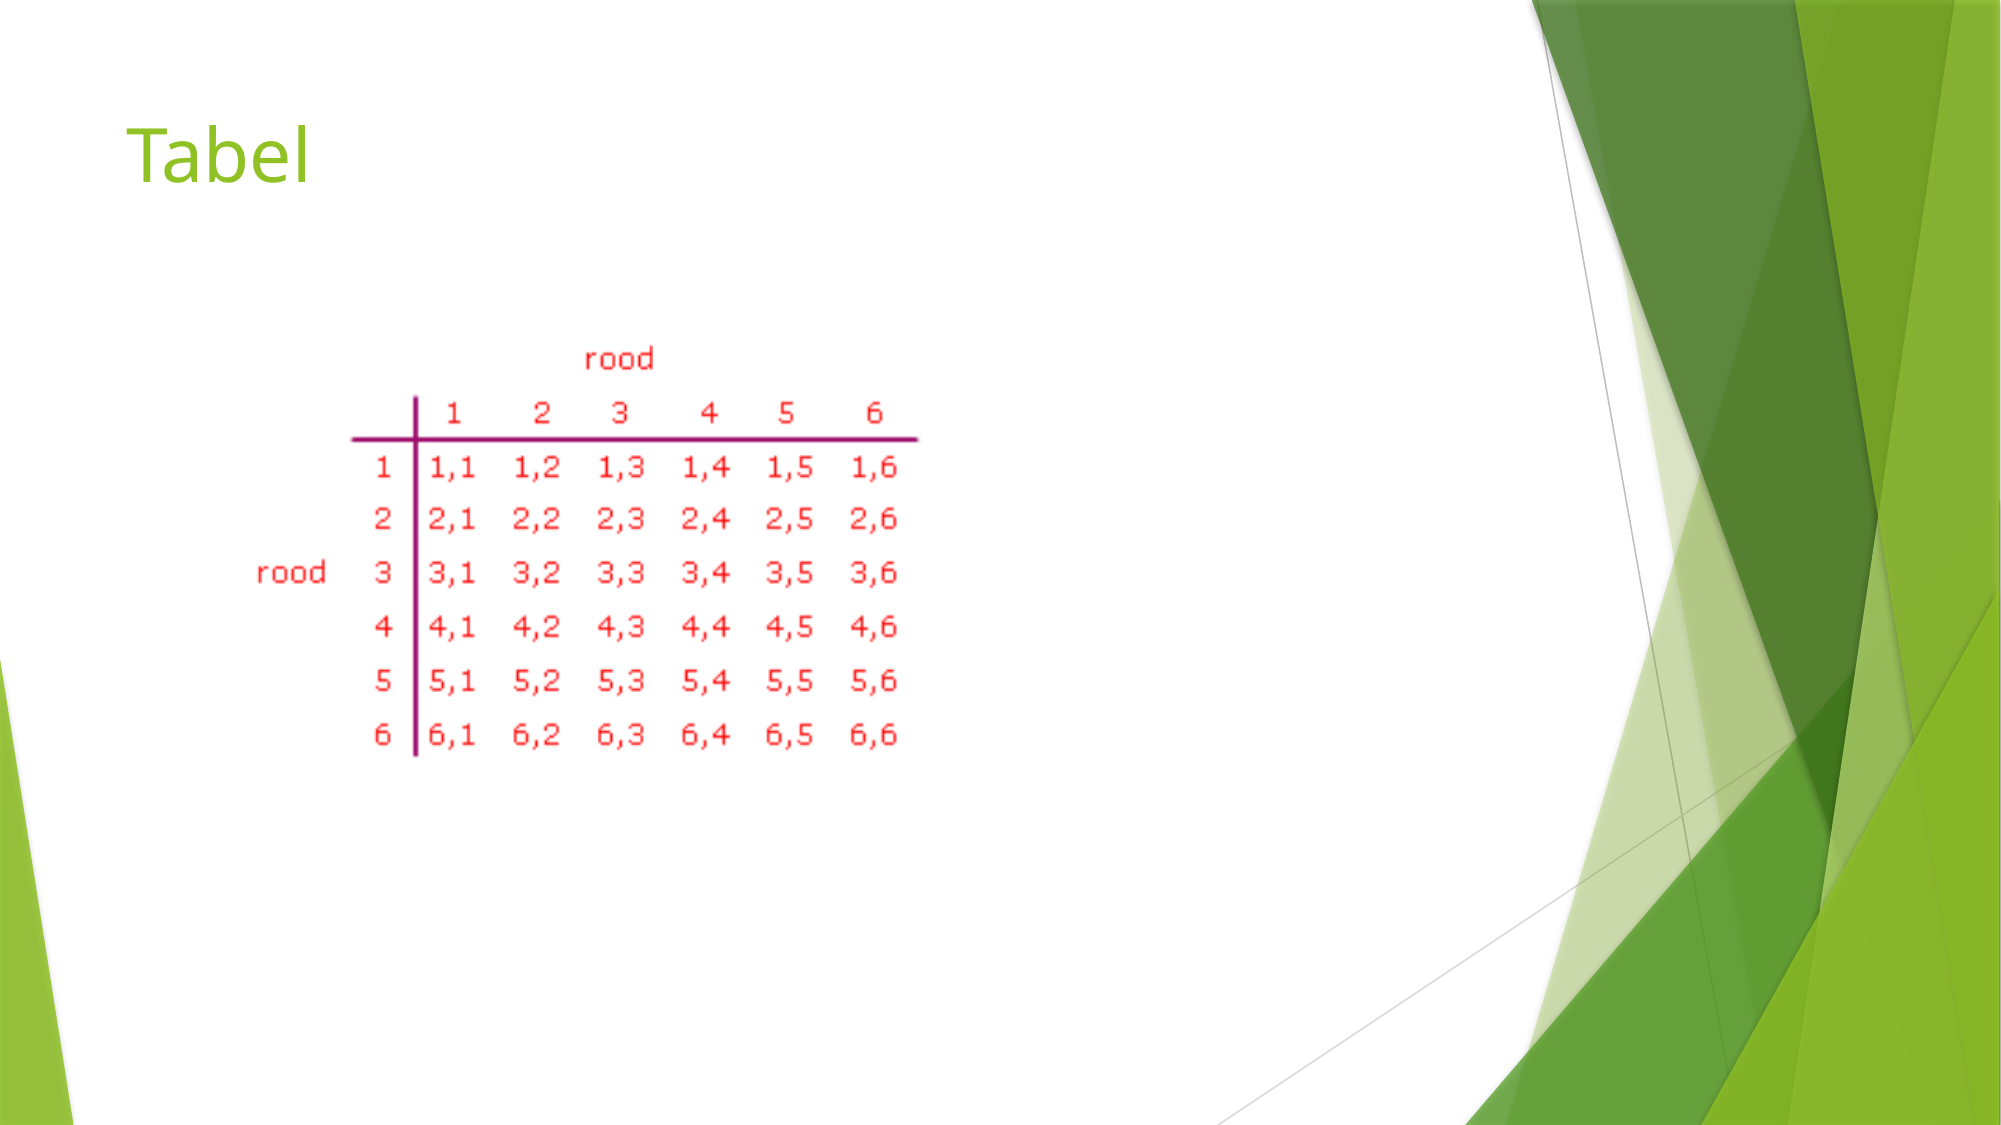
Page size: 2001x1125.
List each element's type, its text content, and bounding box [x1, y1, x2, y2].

title Tabel [111, 99, 1522, 317]
picture [230, 310, 973, 815]
